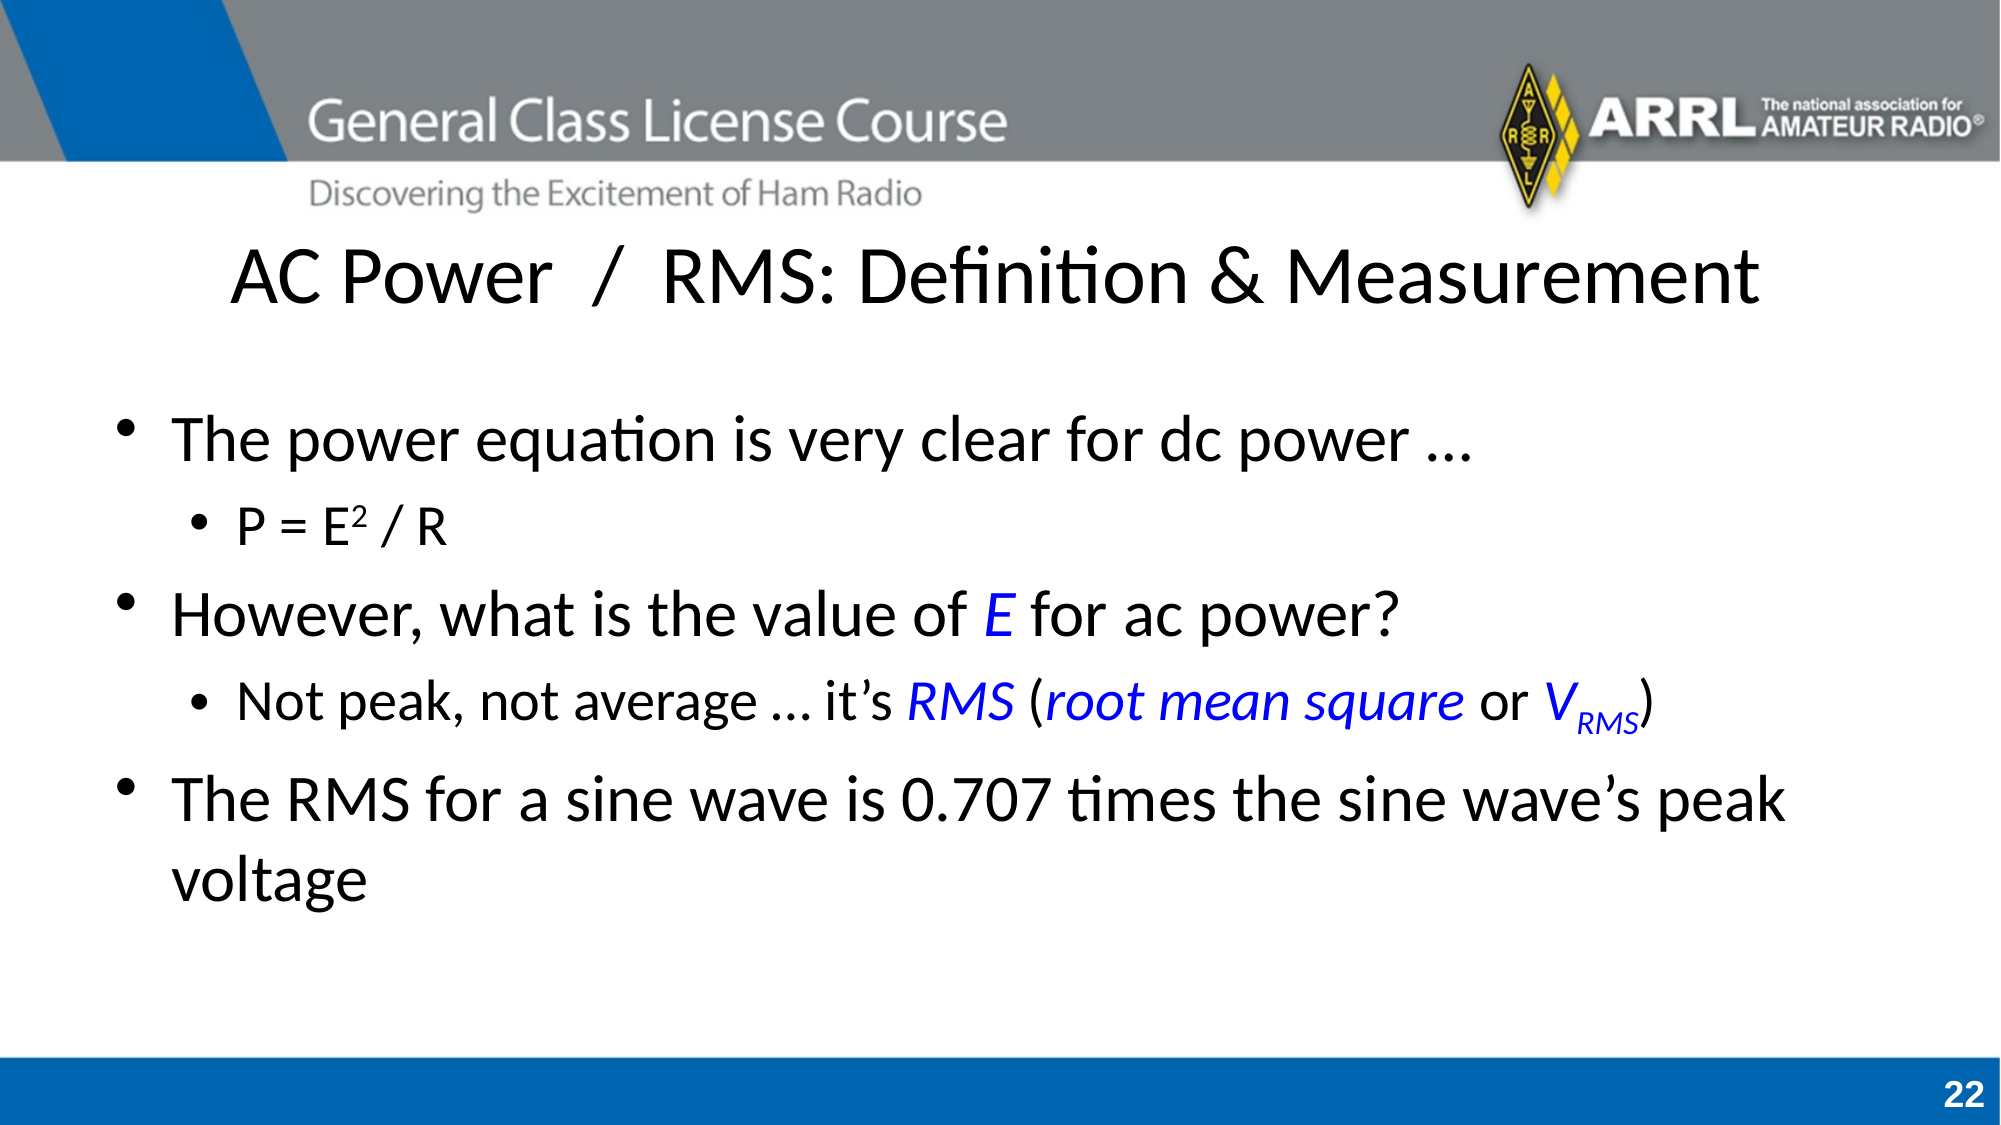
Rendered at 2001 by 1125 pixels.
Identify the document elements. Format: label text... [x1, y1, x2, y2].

text_box 22 [1875, 1062, 2000, 1123]
picture [0, 0, 2001, 1125]
list The power equation is very clear for dc power … P = E2 / R However, what is the value of E for ac power? Not peak, not average … it’s RMS (root mean square or VRMS) The RMS for a sine wave is 0.707 times the sine wave’s peak voltage [99, 387, 1900, 1075]
title AC Power / RMS: Definition & Measurement [96, 212, 1897, 356]
